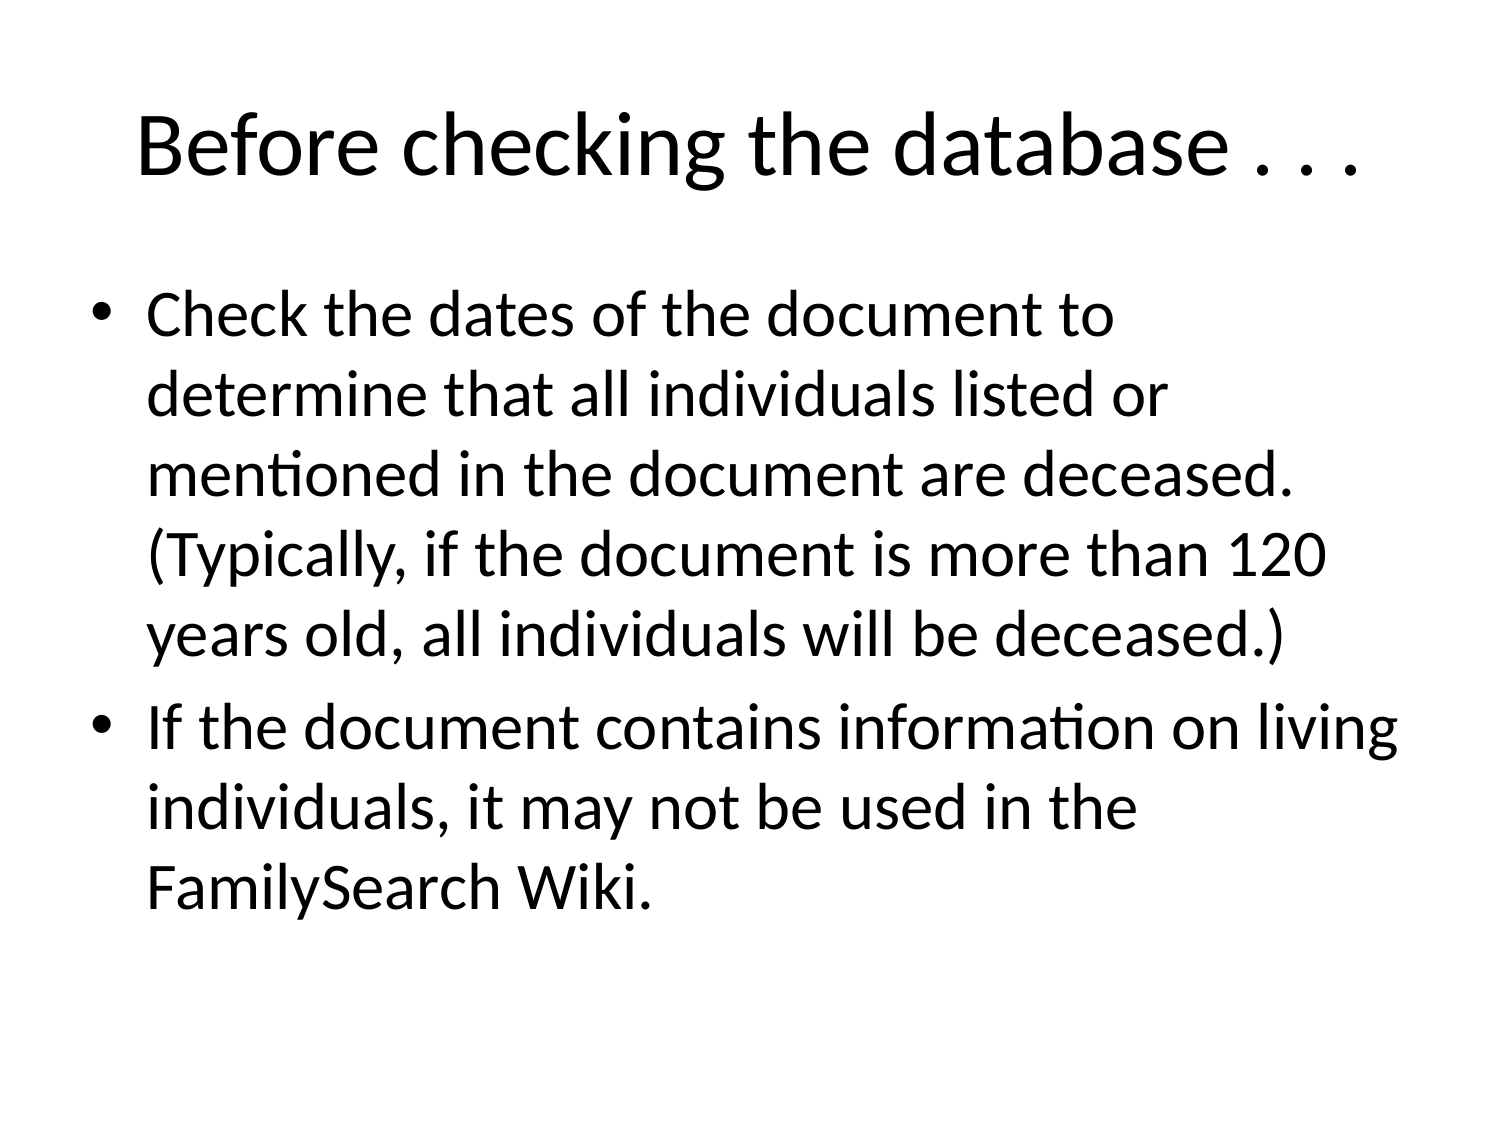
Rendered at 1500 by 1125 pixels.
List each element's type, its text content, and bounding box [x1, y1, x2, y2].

title Before checking the database . . . [75, 45, 1425, 233]
list Check the dates of the document to determine that all individuals listed or mentioned in the document are deceased. (Typically, if the document is more than 120 years old, all individuals will be deceased.) If the document contains information on living individuals, it may not be used in the FamilySearch Wiki. [75, 262, 1425, 1005]
